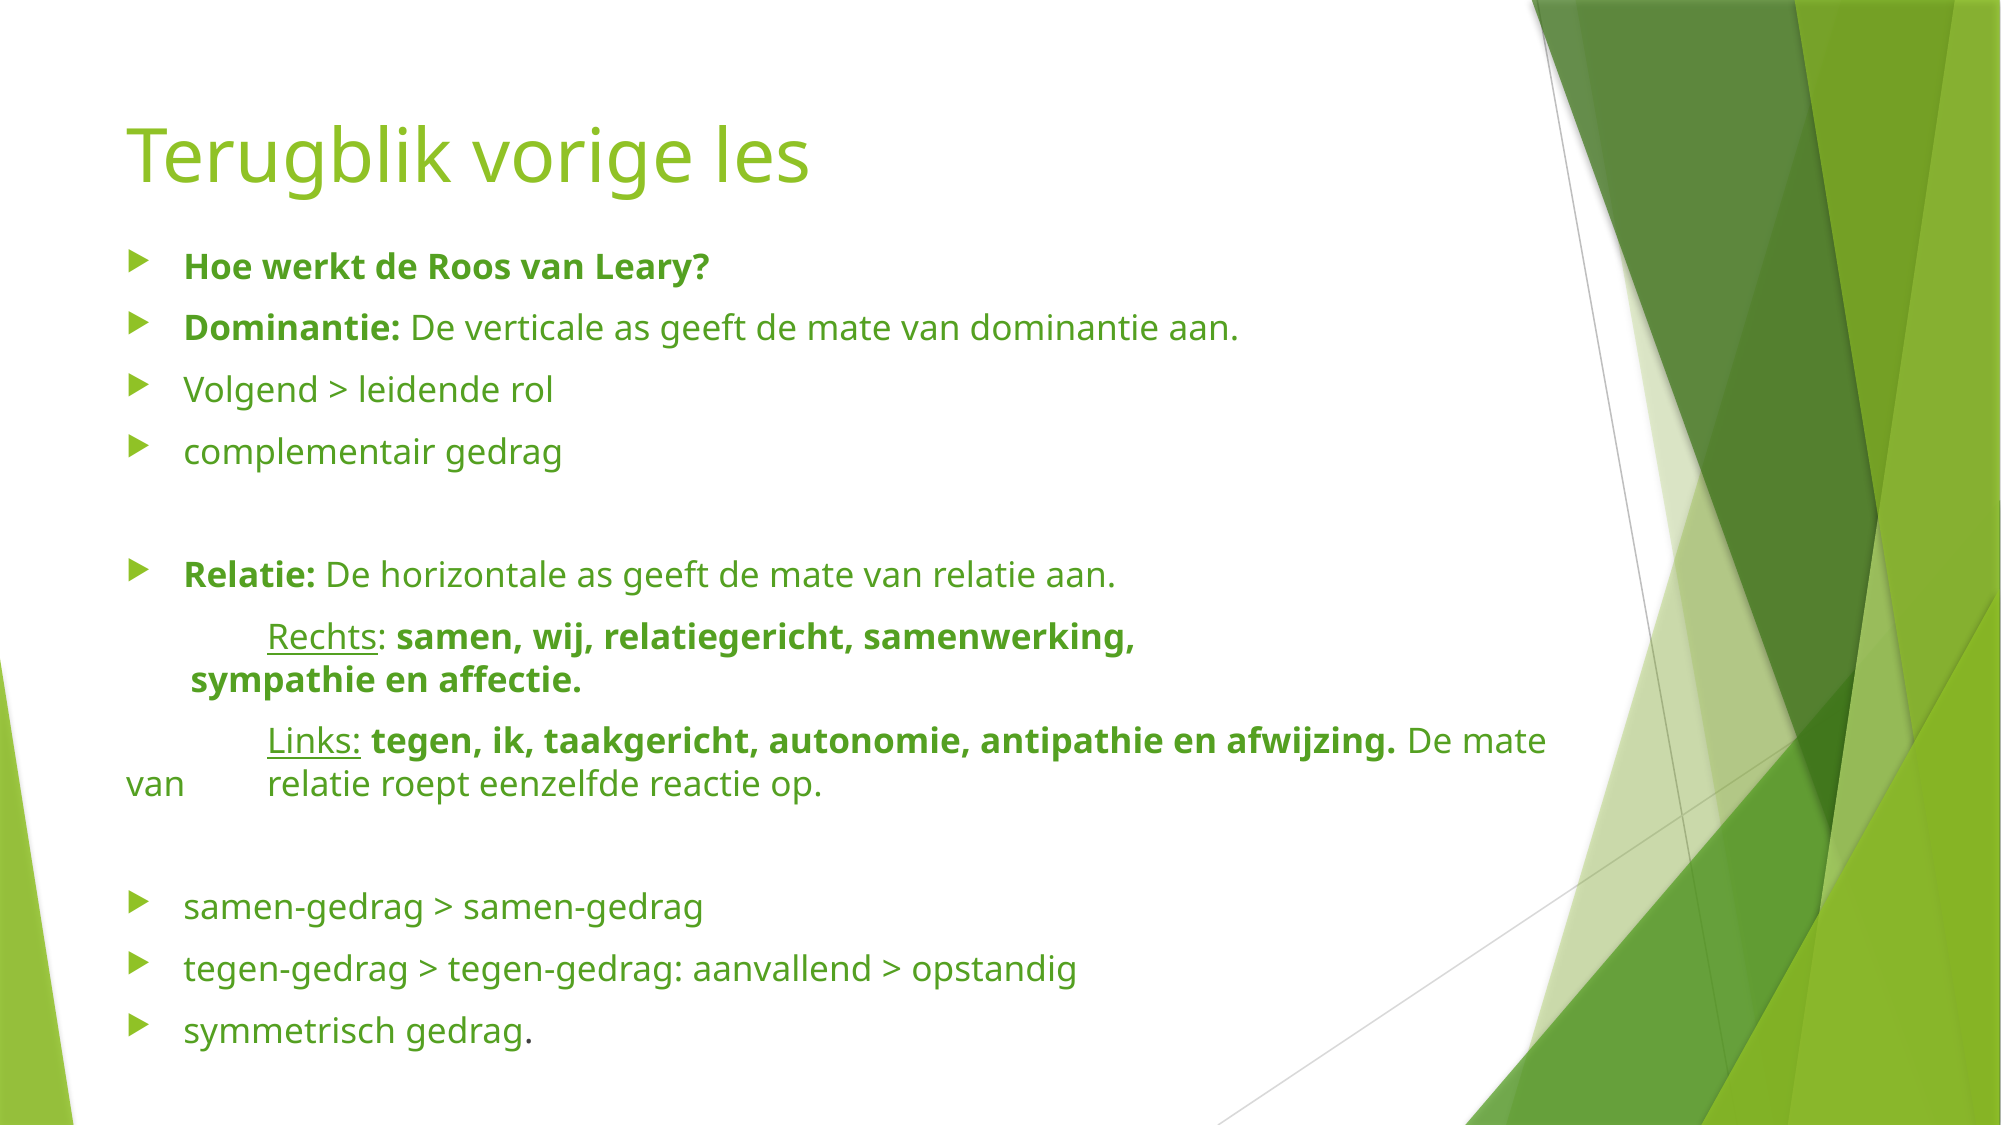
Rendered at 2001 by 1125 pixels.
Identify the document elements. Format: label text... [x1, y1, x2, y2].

title Terugblik vorige les [111, 99, 1522, 236]
list Hoe werkt de Roos van Leary? Dominantie: De verticale as geeft de mate van dominantie aan. Volgend > leidende rol complementair gedrag Relatie: De horizontale as geeft de mate van relatie aan. Rechts: samen, wij, relatiegericht, samenwerking, sympathie en affectie. Links: tegen, ik, taakgericht, autonomie, antipathie en afwijzing. De mate van relatie roept eenzelfde reactie op. samen-gedrag > samen-gedrag tegen-gedrag > tegen-gedrag: aanvallend > opstandig symmetrisch gedrag. [111, 236, 1589, 1063]
